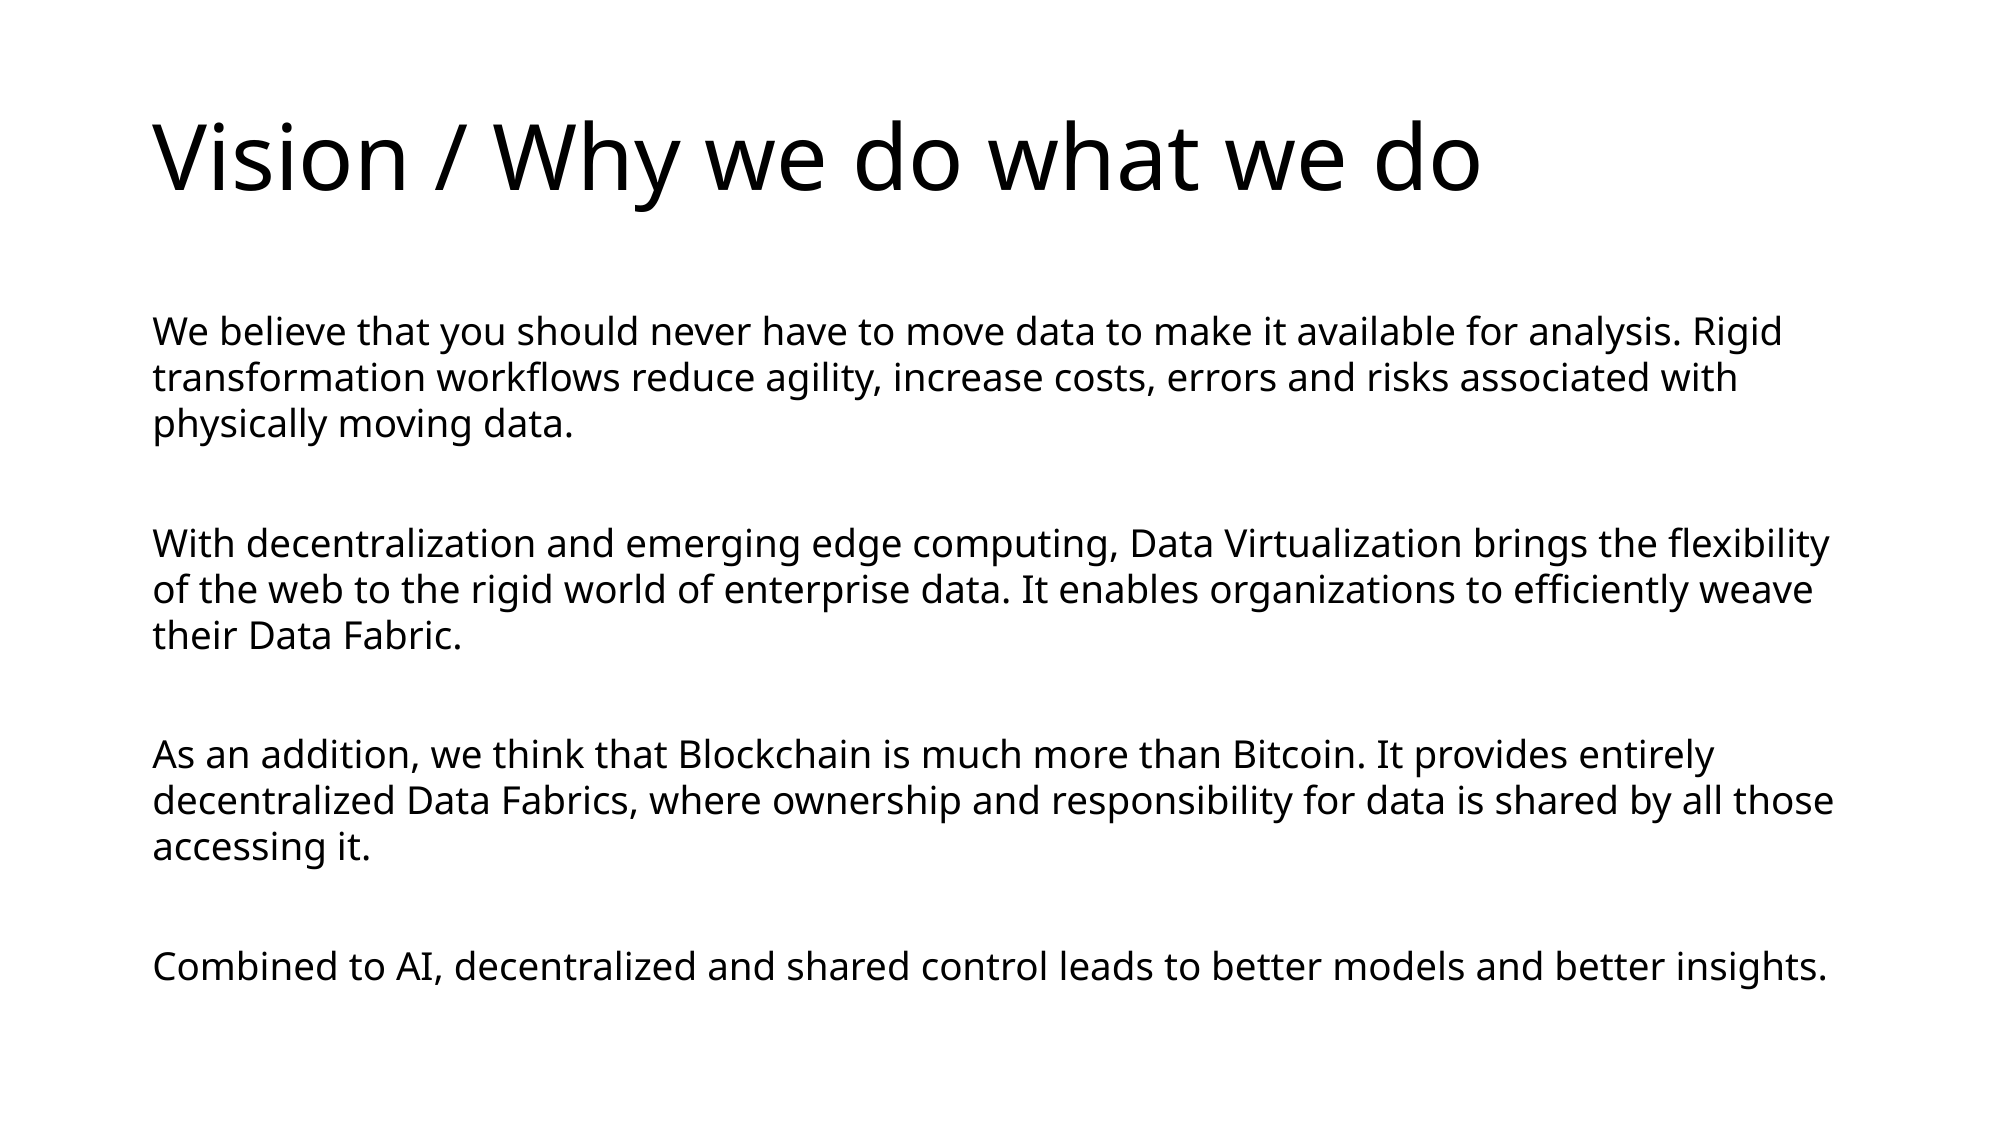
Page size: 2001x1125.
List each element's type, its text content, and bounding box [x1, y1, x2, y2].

list We believe that you should never have to move data to make it available for analysis. Rigid transformation workflows reduce agility, increase costs, errors and risks associated with physically moving data. With decentralization and emerging edge computing, Data Virtualization brings the flexibility of the web to the rigid world of enterprise data. It enables organizations to efficiently weave their Data Fabric. As an addition, we think that Blockchain is much more than Bitcoin. It provides entirely decentralized Data Fabrics, where ownership and responsibility for data is shared by all those accessing it. Combined to AI, decentralized and shared control leads to better models and better insights. [137, 299, 1863, 1014]
title Vision / Why we do what we do [137, 52, 1863, 270]
